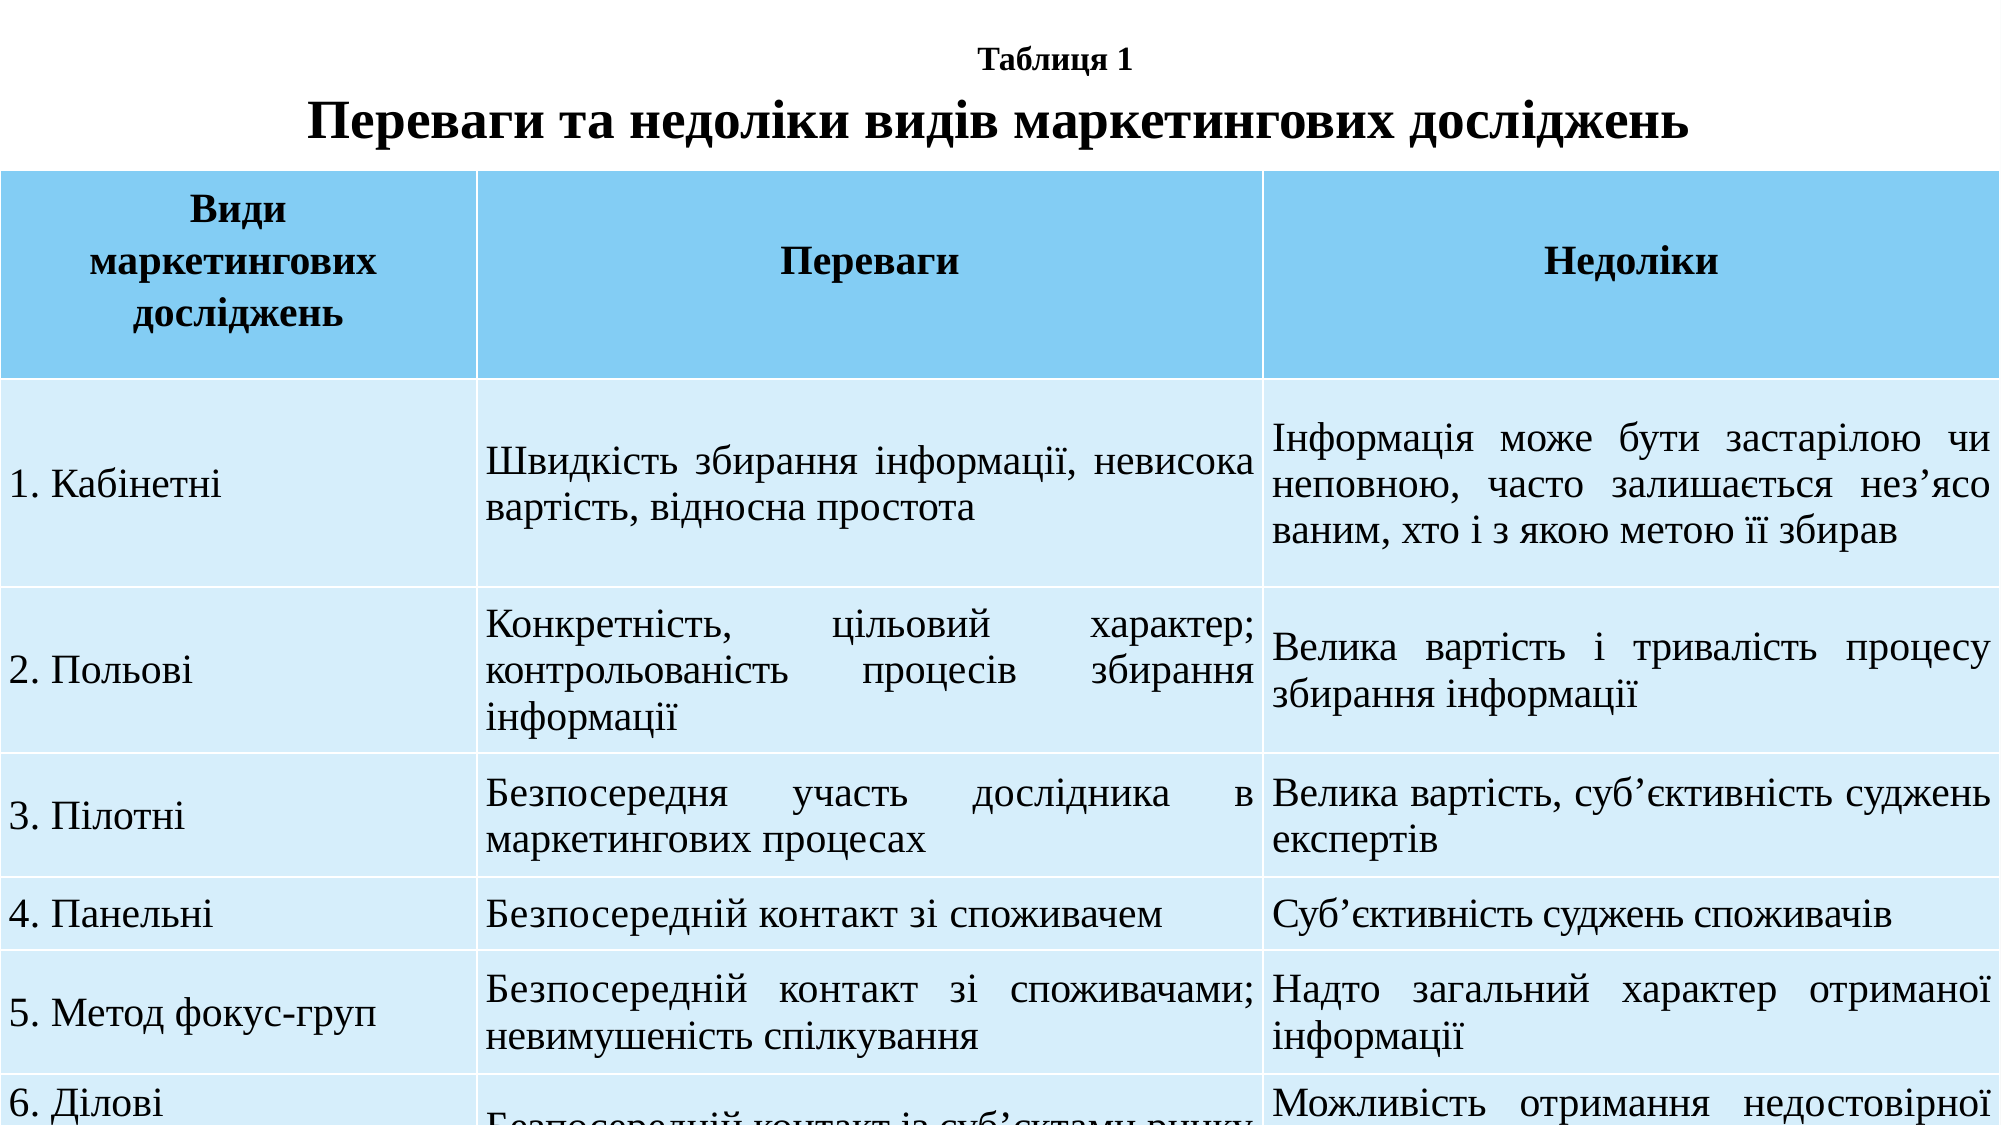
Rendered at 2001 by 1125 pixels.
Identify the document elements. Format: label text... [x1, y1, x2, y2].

table_cell Безпосередній контакт із су­б’єктами ринку [478, 1075, 1262, 1125]
table_cell Суб’єктивність суджень спо­живачів [1264, 878, 1999, 949]
table_cell Безпосередній контакт зі споживачами; невимушеність спілкування [478, 951, 1262, 1073]
table_cell Конкретність, цільовий характер; контрольованість про­цесів збирання інформації [478, 588, 1262, 752]
table_cell 3. Пілотні [1, 754, 476, 876]
table_cell Надто загальний характер отриманої інформації [1264, 951, 1999, 1073]
title Таблиця 1 Переваги та недоліки видів маркетингових досліджень [0, 0, 2000, 169]
table_cell Велика вартість, суб’єктив­ність суджень експертів [1264, 754, 1999, 876]
table_cell Безпосередній контакт зі споживачем [478, 878, 1262, 949]
table_cell Велика вартість і тривалість процесу збирання інформації [1264, 588, 1999, 752]
table_cell Інформація може бути застарілою чи неповною, часто залишається нез’ясо­ваним, хто і з якою метою її збирав [1264, 380, 1999, 586]
table_header Види маркетингових досліджень [1, 171, 476, 378]
table_cell 6. Ділові контакти [1, 1075, 476, 1125]
table_cell Безпосередня участь дослідника в маркетингових процесах [478, 754, 1262, 876]
table_cell 5. Метод фокус-груп [1, 951, 476, 1073]
table_cell 1. Кабінетні [1, 380, 476, 586]
table_cell 2. Польові [1, 588, 476, 752]
table_cell 4. Панельні [1, 878, 476, 949]
table_header Переваги [478, 171, 1262, 378]
table_cell Швидкість збирання інформації, невисока вартість, від­носна простота [478, 380, 1262, 586]
table_header Недоліки [1264, 171, 1999, 378]
table_cell Можливість отримання не­достовірної інформації [1264, 1075, 1999, 1125]
